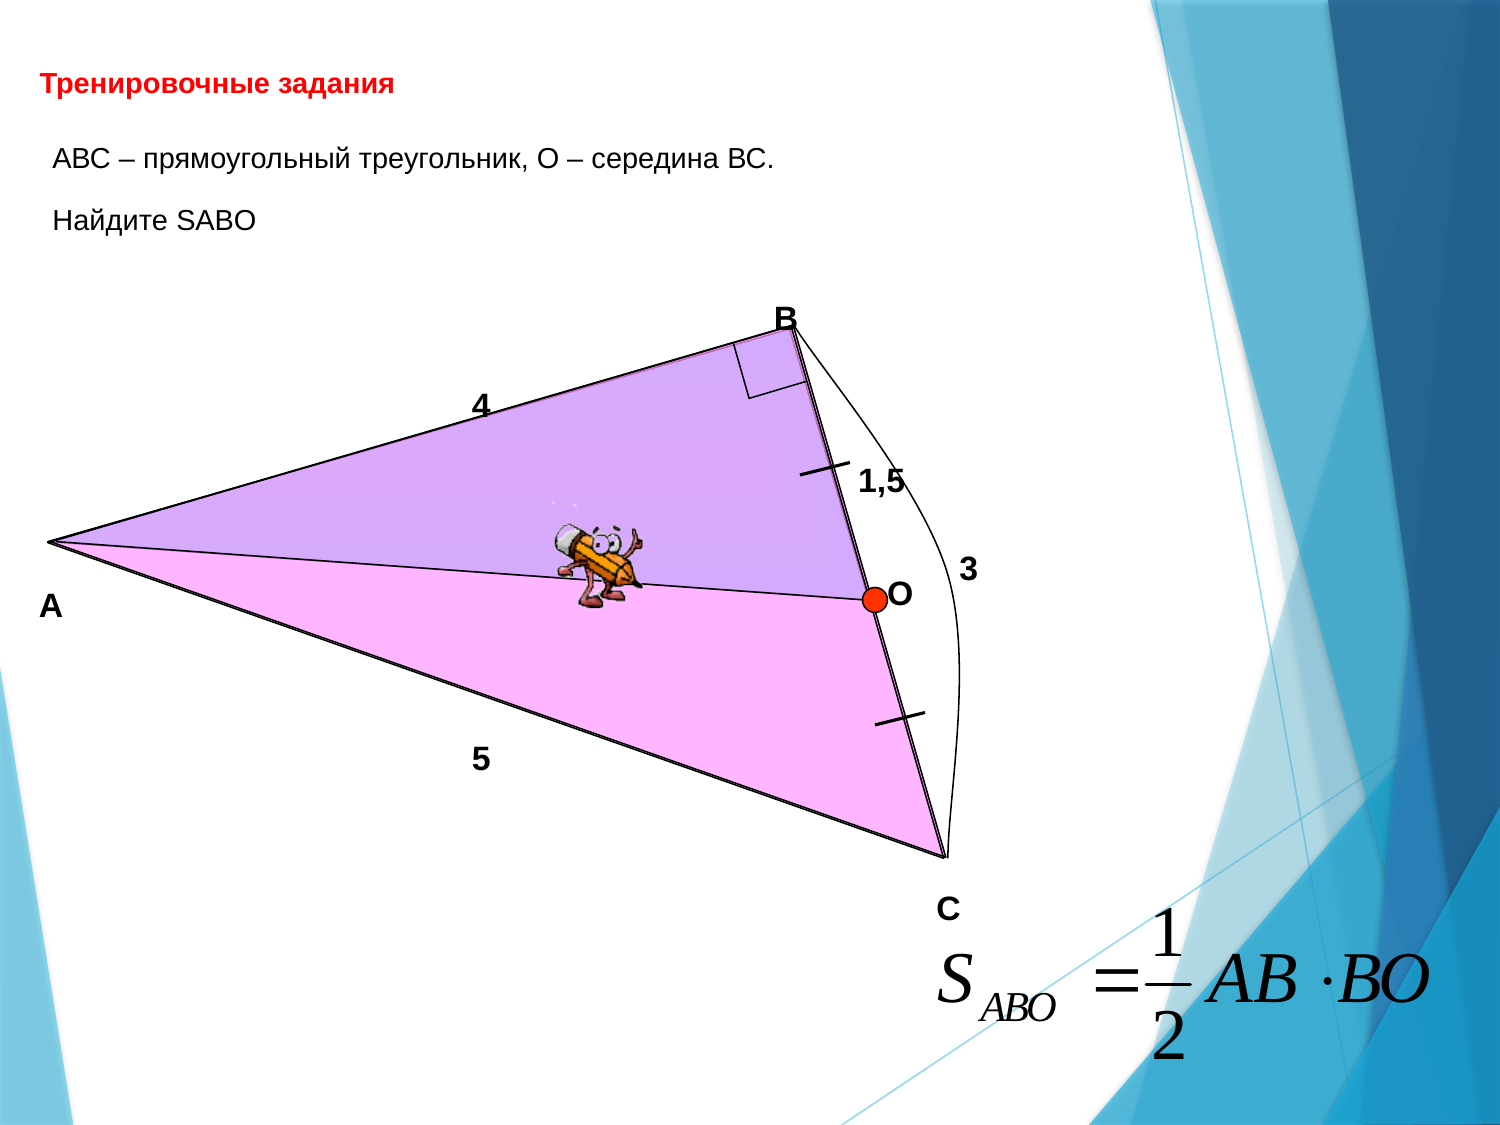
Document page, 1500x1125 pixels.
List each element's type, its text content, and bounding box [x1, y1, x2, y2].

text_box [793, 324, 857, 496]
text_box 4 [457, 337, 506, 423]
text_box Тренировочные задания [24, 24, 1463, 102]
text_box 3 [944, 500, 994, 595]
text_box [846, 507, 928, 588]
text_box [733, 343, 807, 399]
text_box АВС – прямоугольный треугольник, О – середина ВС. Найдите SABО [37, 99, 1475, 238]
text_box [47, 326, 944, 859]
text_box [862, 587, 872, 613]
text_box О [872, 525, 929, 620]
text_box С [921, 839, 976, 889]
text_box [879, 527, 960, 859]
text_box В [759, 249, 814, 345]
picture [549, 499, 651, 626]
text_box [924, 886, 1449, 1077]
text_box 5 [457, 689, 506, 785]
text_box 1,5 [843, 412, 921, 507]
text_box А [24, 537, 79, 632]
